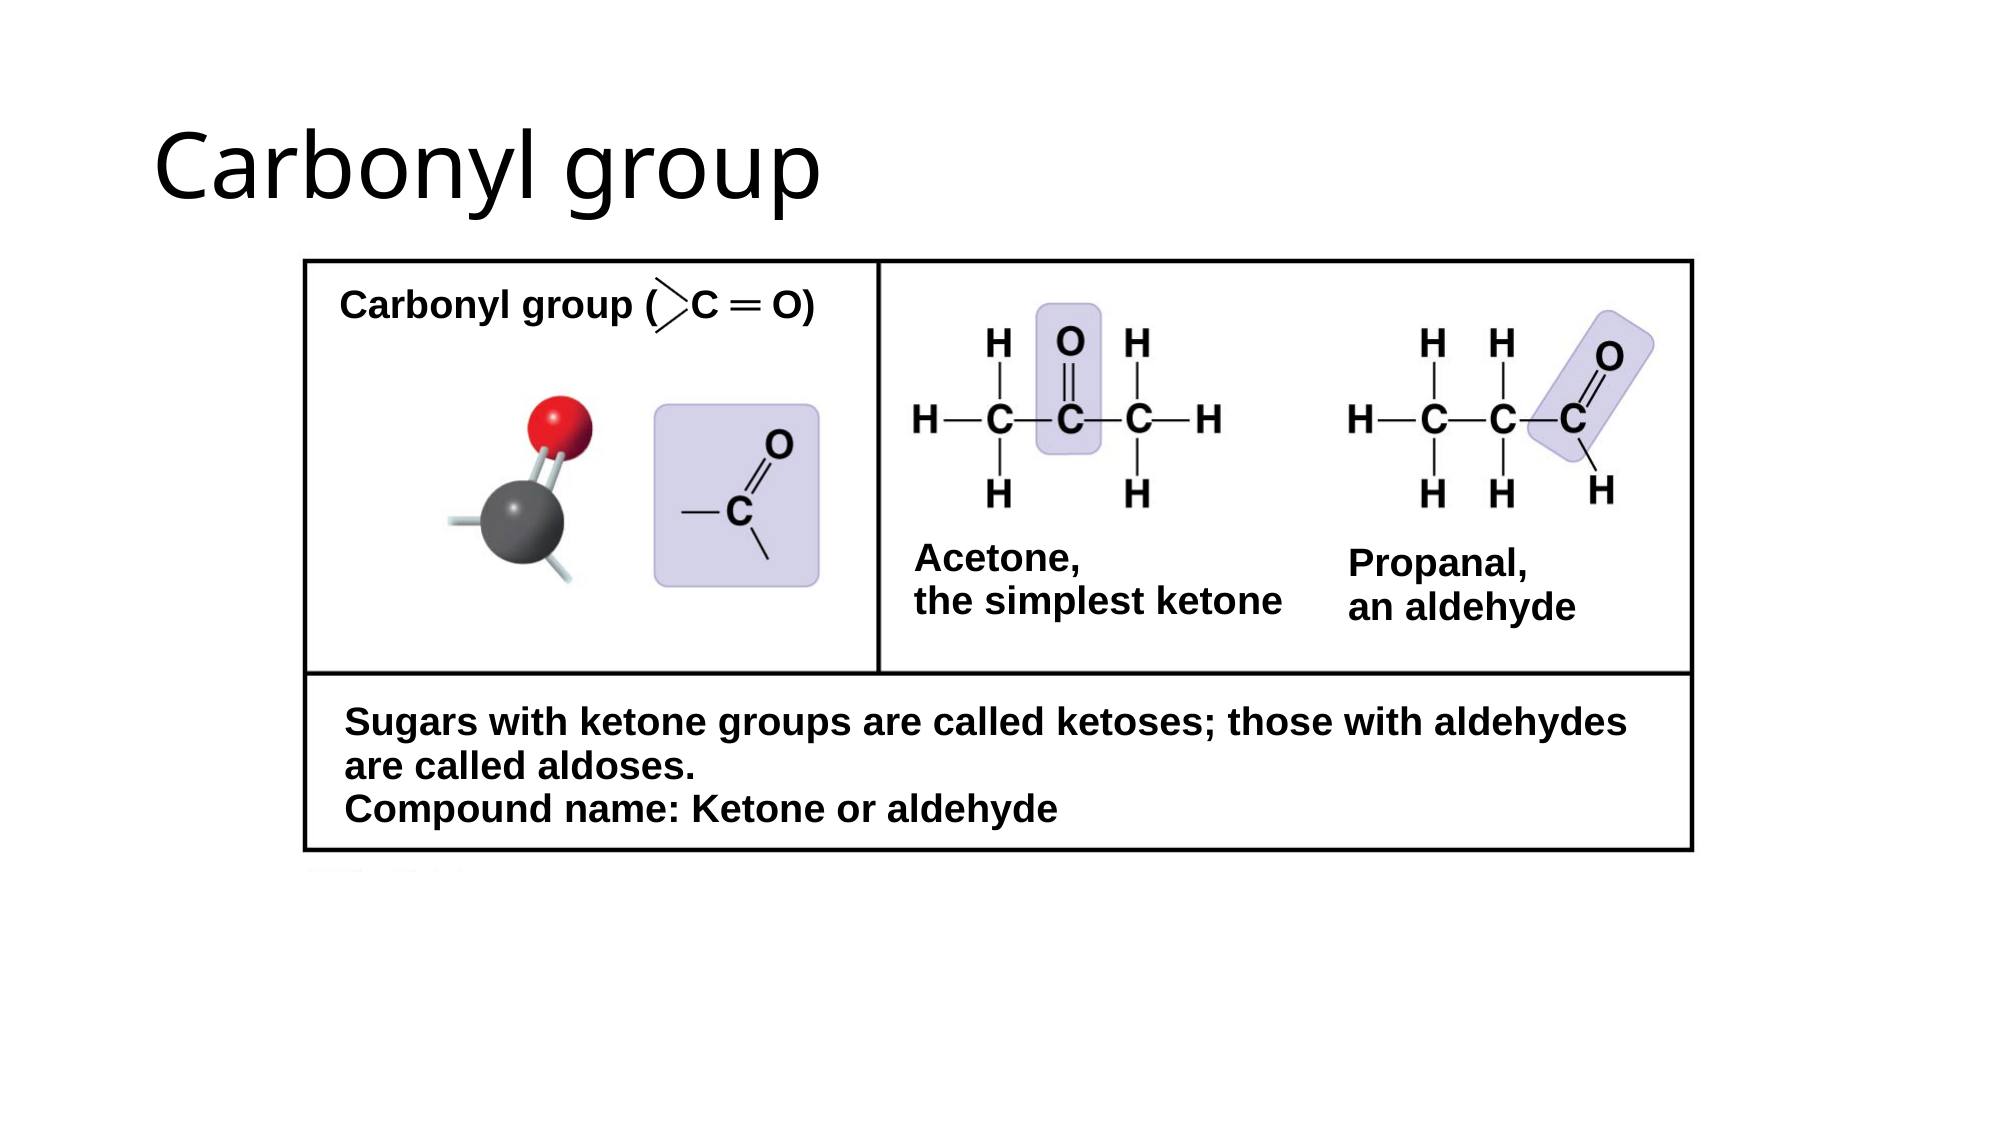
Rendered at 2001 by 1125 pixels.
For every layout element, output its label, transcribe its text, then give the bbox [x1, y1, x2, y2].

picture [298, 252, 1701, 872]
title Carbonyl group [137, 59, 1863, 278]
